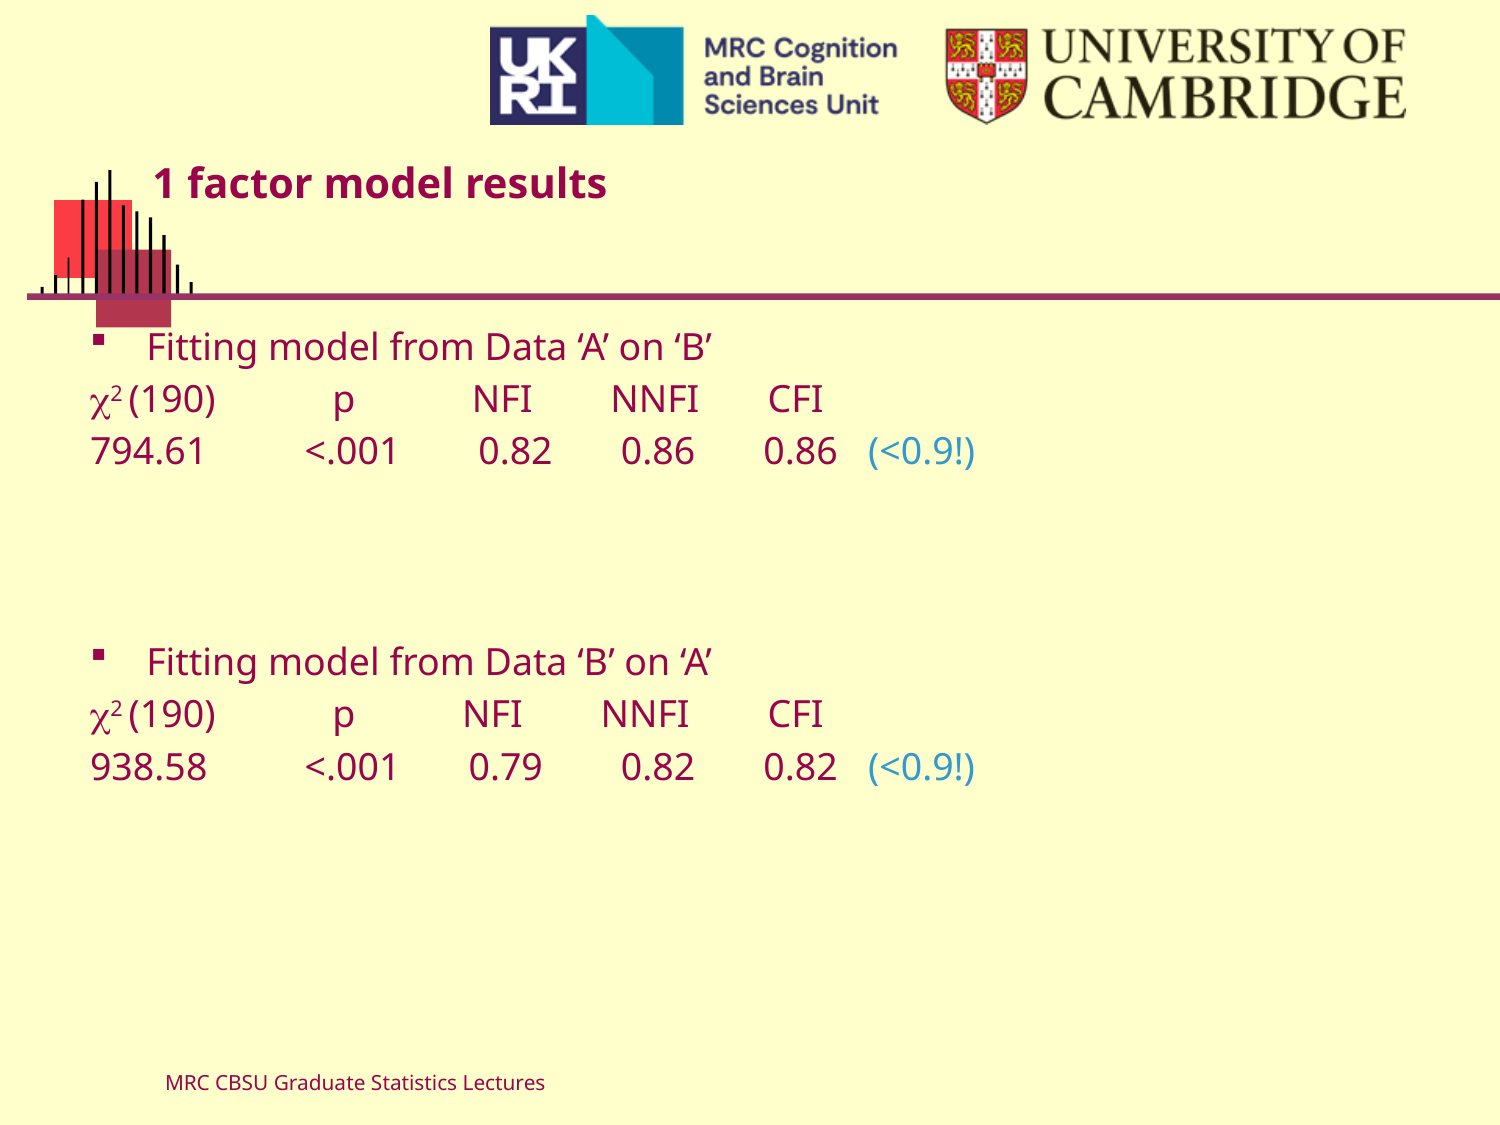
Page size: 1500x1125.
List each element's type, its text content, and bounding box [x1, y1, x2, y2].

title 1 factor model results [137, 137, 988, 233]
footer MRC CBSU Graduate Statistics Lectures [149, 1062, 988, 1101]
picture [490, 15, 1406, 125]
list Fitting model from Data ‘A’ on ‘B’ 2 (190) p NFI NNFI CFI 794.61 <.001 0.82 0.86 0.86 (<0.9!) Fitting model from Data ‘B’ on ‘A’ 2 (190) p NFI NNFI CFI 938.58 <.001 0.79 0.82 0.82 (<0.9!) [75, 262, 1425, 1038]
